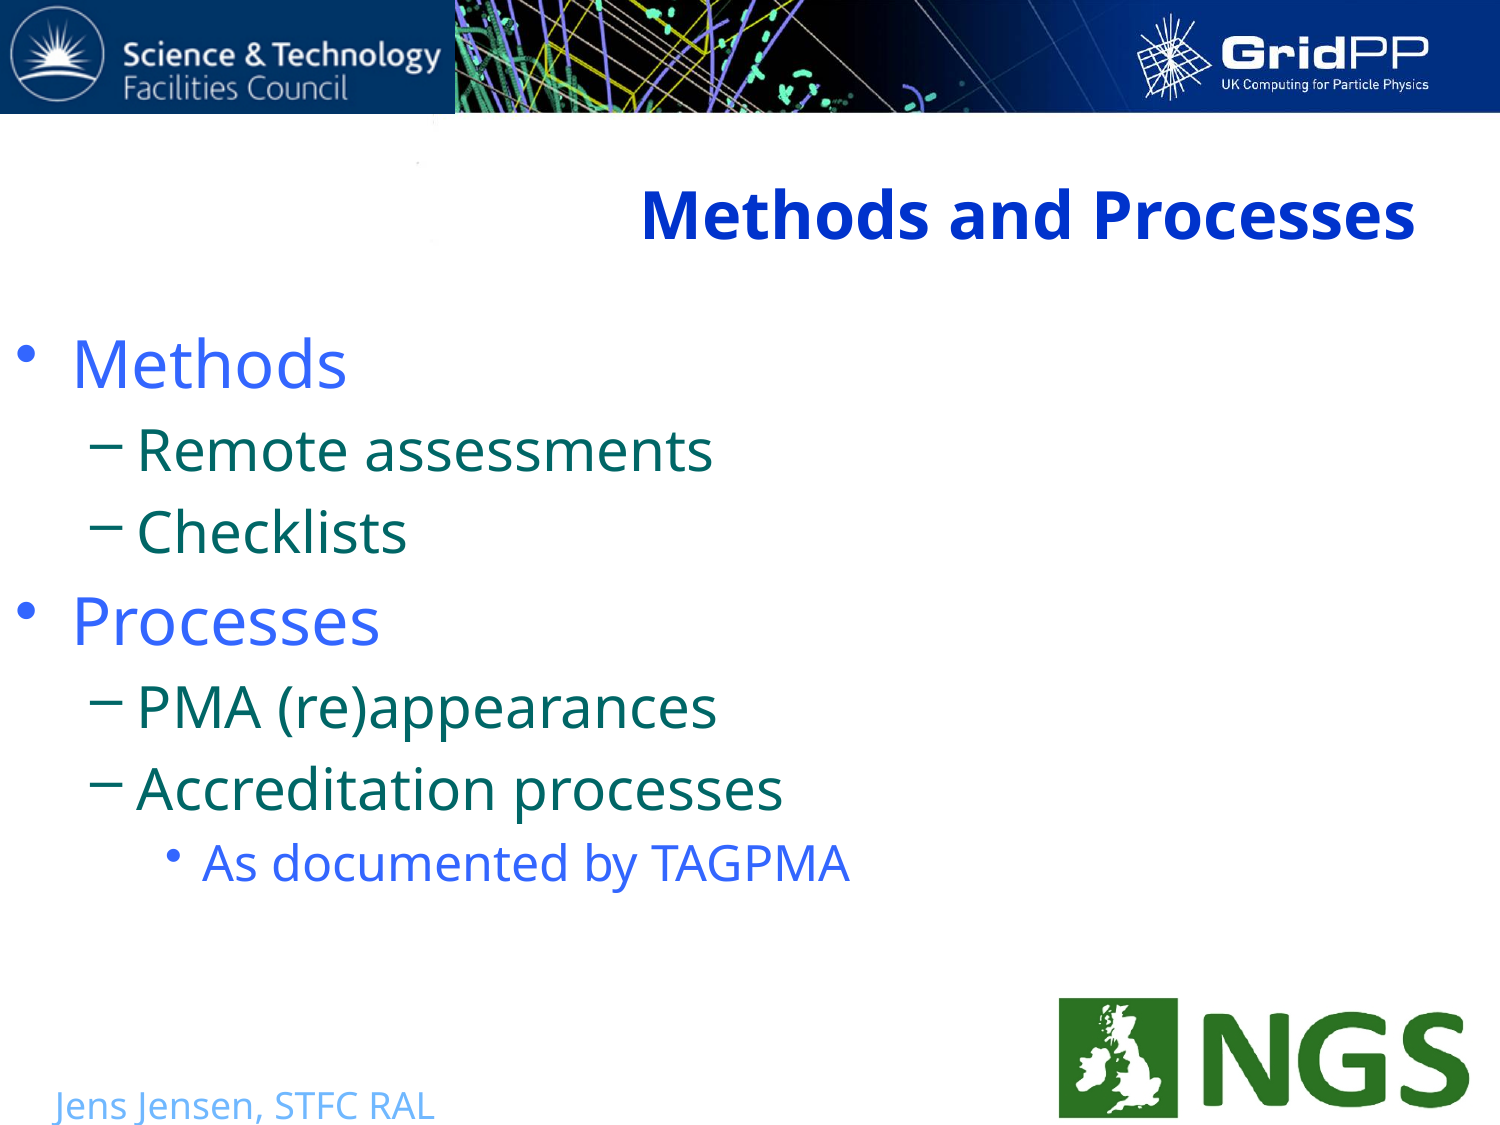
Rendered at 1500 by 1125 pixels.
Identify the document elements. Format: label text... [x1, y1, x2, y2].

picture [0, 1036, 1500, 1125]
picture [0, 0, 1500, 314]
list Methods Remote assessments Checklists Processes PMA (re)appearances Accreditation processes As documented by TAGPMA [0, 314, 1500, 1036]
title Methods and Processes [584, 125, 1473, 301]
